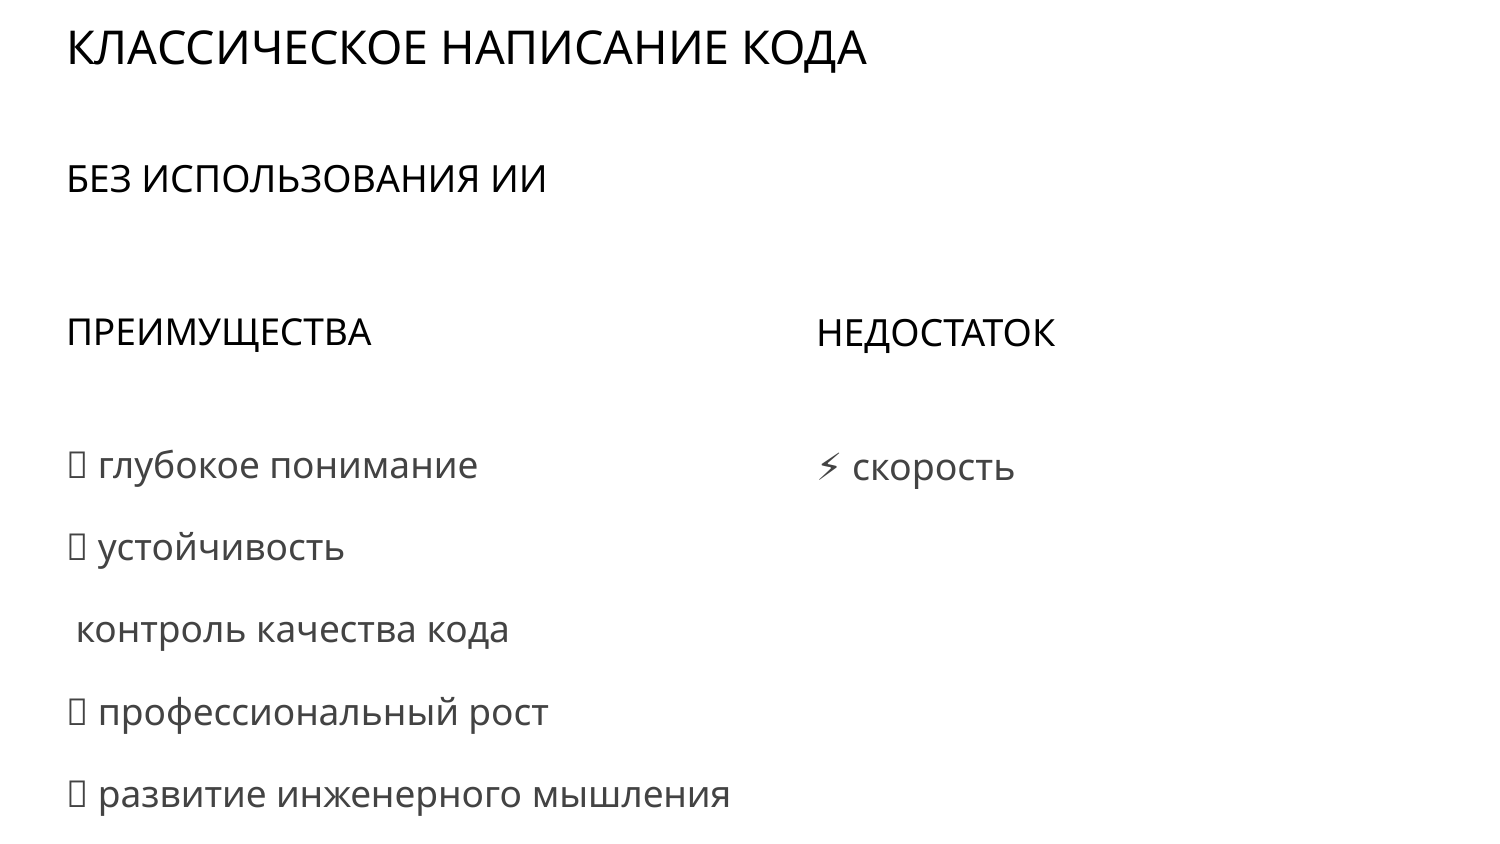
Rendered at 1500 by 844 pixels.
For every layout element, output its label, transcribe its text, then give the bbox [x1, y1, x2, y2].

list НЕДОСТАТОК ⚡ скорость [801, 283, 1500, 844]
list ПРЕИМУЩЕСТВА 🧠 глубокое понимание 🌱 устойчивость 👨‍💻 контроль качества кода 🌟 профессиональный рост 🧠 развитие инженерного мышления [51, 283, 750, 844]
list БЕЗ ИСПОЛЬЗОВАНИЯ ИИ [51, 130, 1449, 237]
title КЛАССИЧЕСКОЕ НАПИСАНИЕ КОДА [51, 0, 1449, 94]
